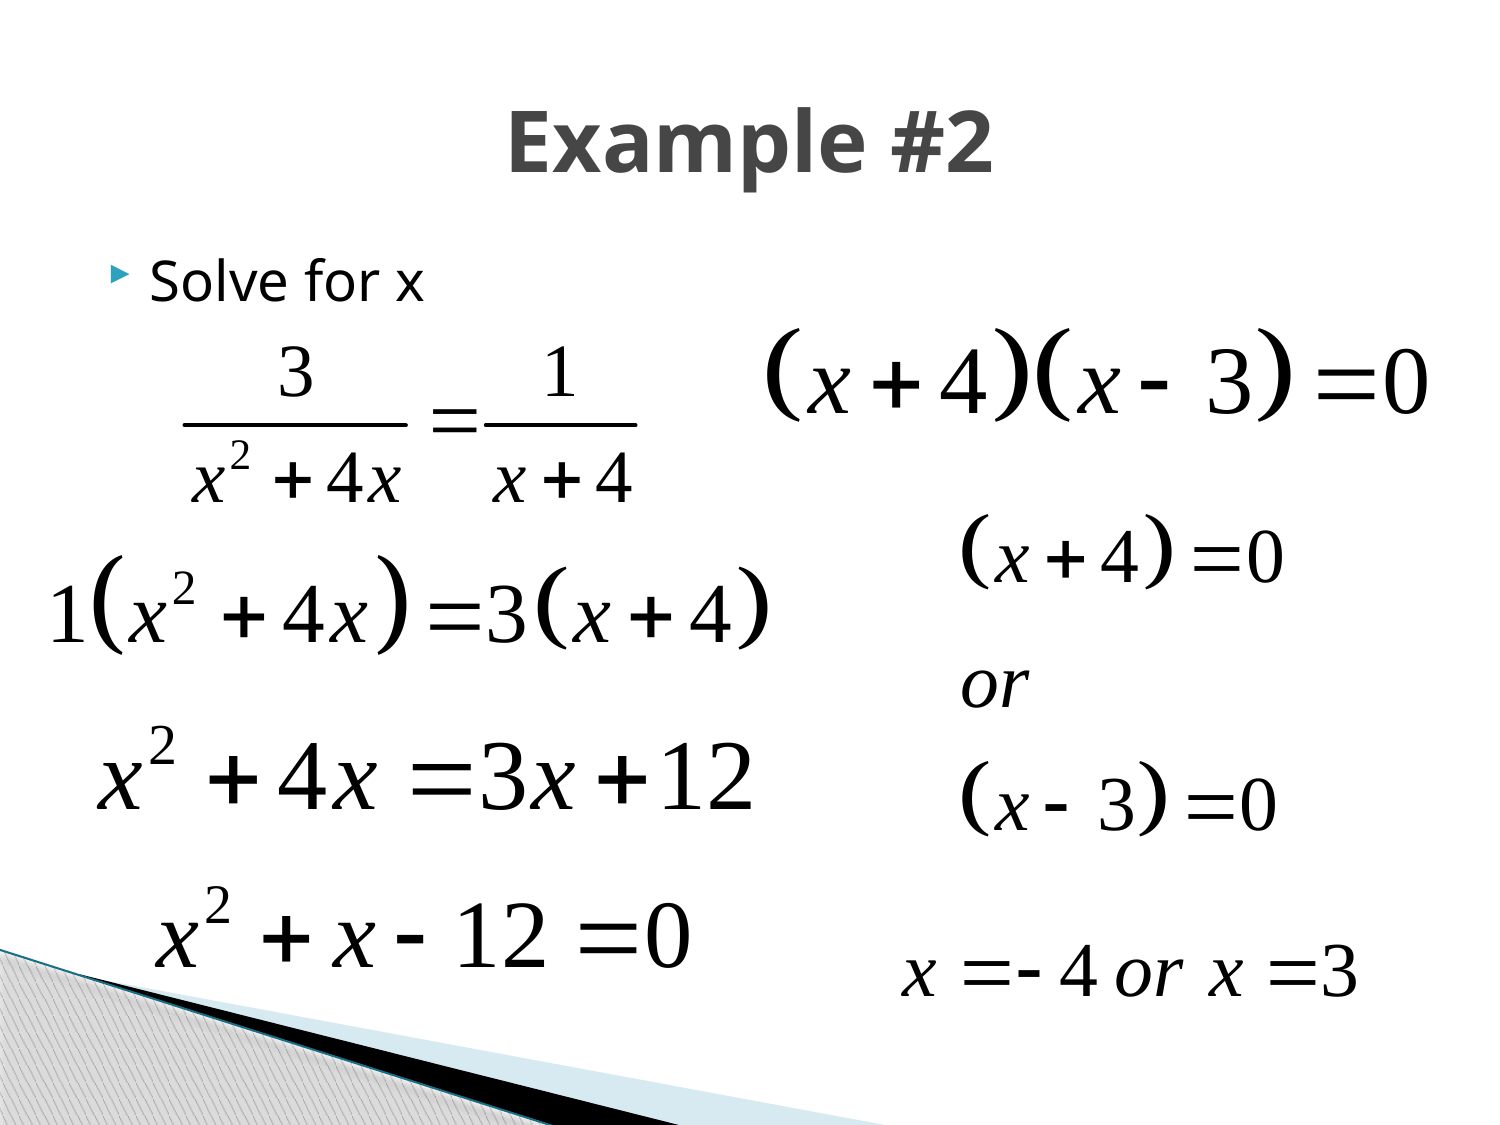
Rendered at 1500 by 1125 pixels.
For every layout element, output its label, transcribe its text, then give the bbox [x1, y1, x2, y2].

title Example #2 [75, 45, 1425, 233]
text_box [137, 862, 710, 992]
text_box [78, 700, 773, 835]
list Solve for x [75, 237, 1425, 980]
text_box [42, 542, 778, 700]
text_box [949, 499, 1301, 870]
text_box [887, 924, 1368, 1029]
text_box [751, 308, 1446, 471]
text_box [171, 324, 654, 520]
